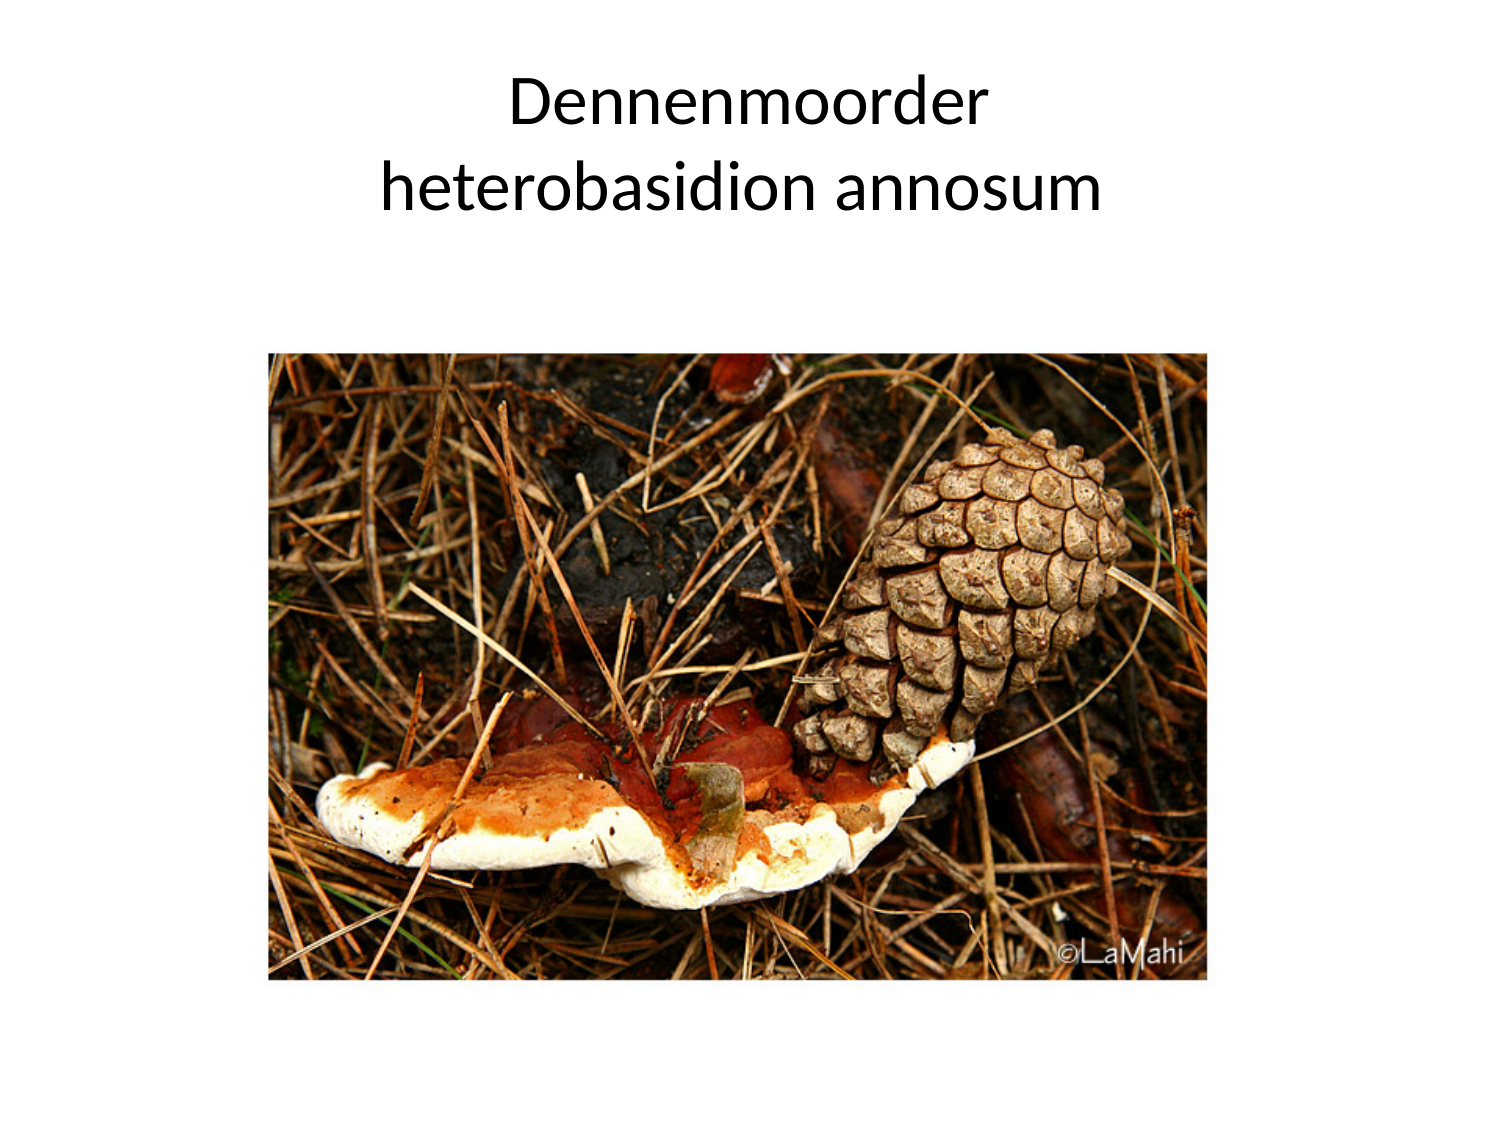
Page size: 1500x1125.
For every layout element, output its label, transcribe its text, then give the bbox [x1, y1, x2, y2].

title Dennenmoorder heterobasidion annosum [75, 45, 1425, 233]
picture [253, 337, 1223, 997]
